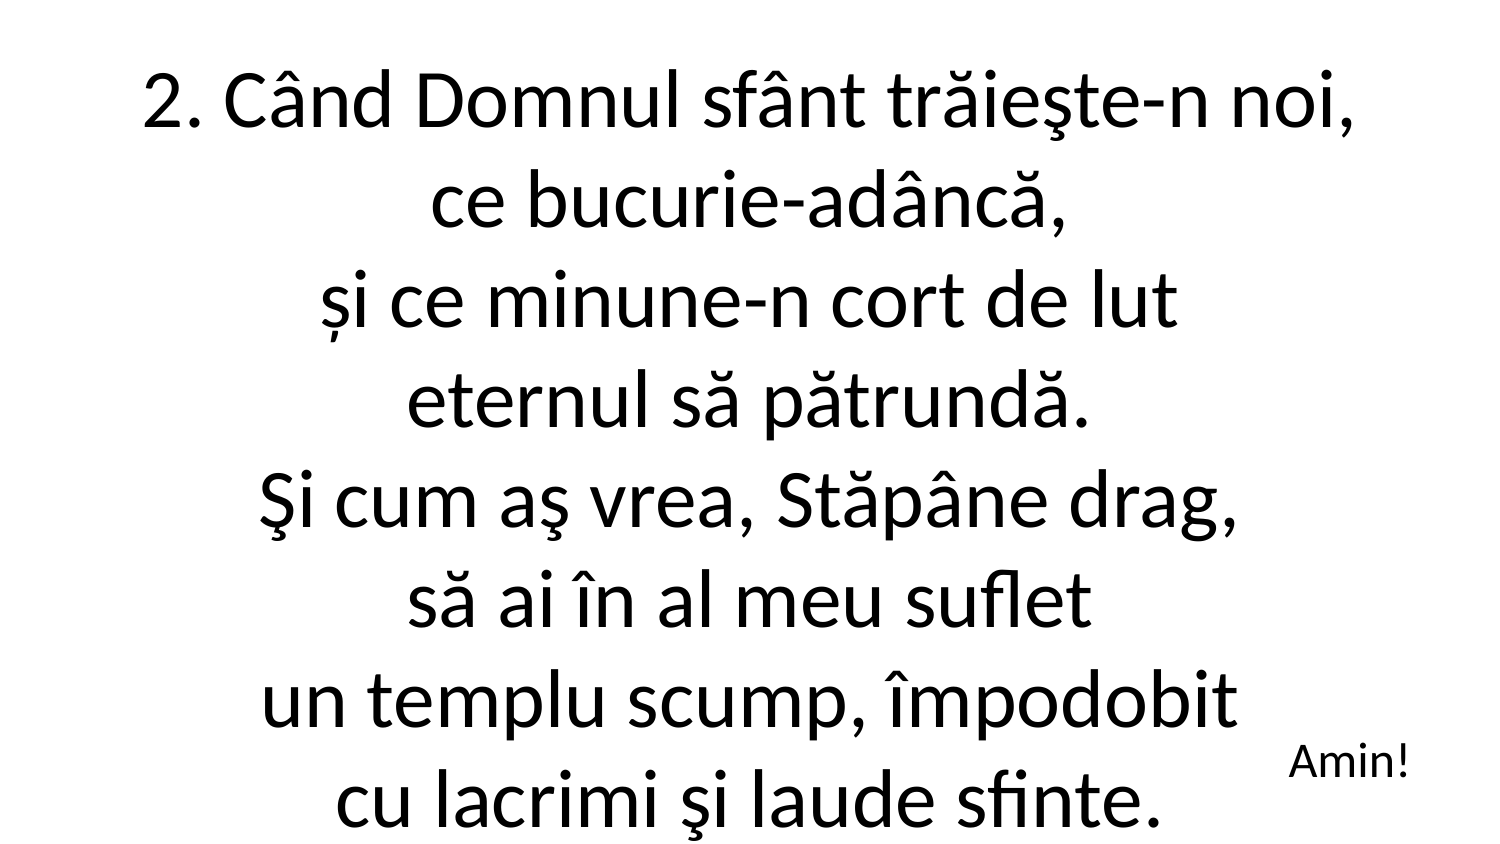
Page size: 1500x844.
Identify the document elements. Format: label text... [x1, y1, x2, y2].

text_box 2. Când Domnul sfânt trăieşte-n noi, ce bucurie-adâncă, și ce minune-n cort de lut eternul să pătrundă. Şi cum aş vrea, Stăpâne drag, să ai în al meu suflet un templu scump, împodobit cu lacrimi şi laude sfinte. [127, 0, 1373, 844]
text_box Amin! [1273, 674, 1427, 795]
